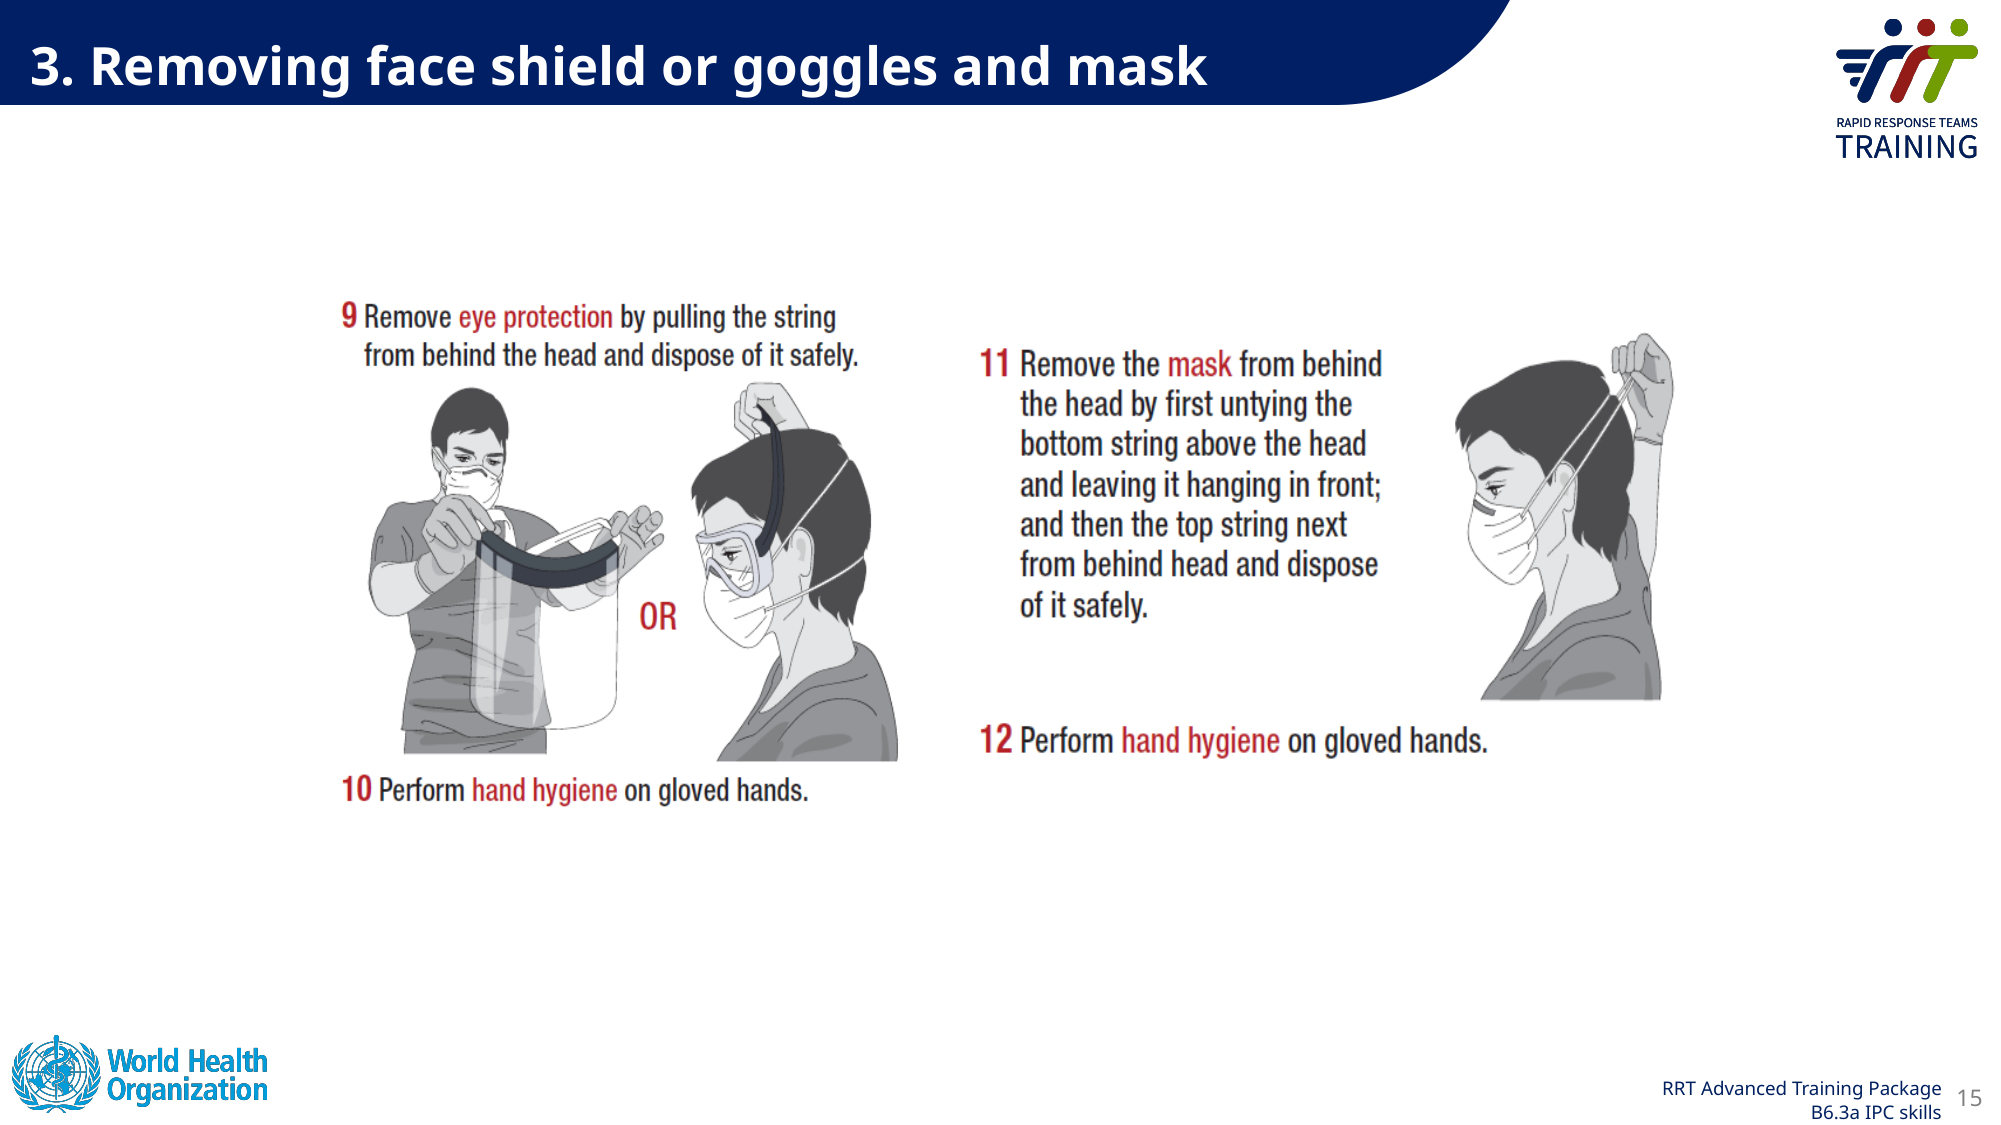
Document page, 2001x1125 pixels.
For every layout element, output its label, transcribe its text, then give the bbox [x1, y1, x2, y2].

picture [0, 0, 1533, 105]
picture [1835, 19, 1978, 167]
picture [30, 1083, 37, 1091]
text_box 3. Removing face shield or goggles and mask [22, 15, 1490, 122]
picture [321, 283, 939, 813]
picture [36, 1088, 78, 1105]
picture [12, 1083, 48, 1113]
picture [50, 1108, 62, 1113]
picture [71, 1053, 90, 1091]
picture [971, 325, 1695, 772]
picture [12, 1035, 54, 1068]
picture [22, 1062, 26, 1077]
picture [59, 1035, 267, 1113]
picture [46, 1056, 54, 1062]
picture [24, 1054, 36, 1087]
picture [40, 1062, 47, 1070]
picture [34, 1054, 43, 1078]
